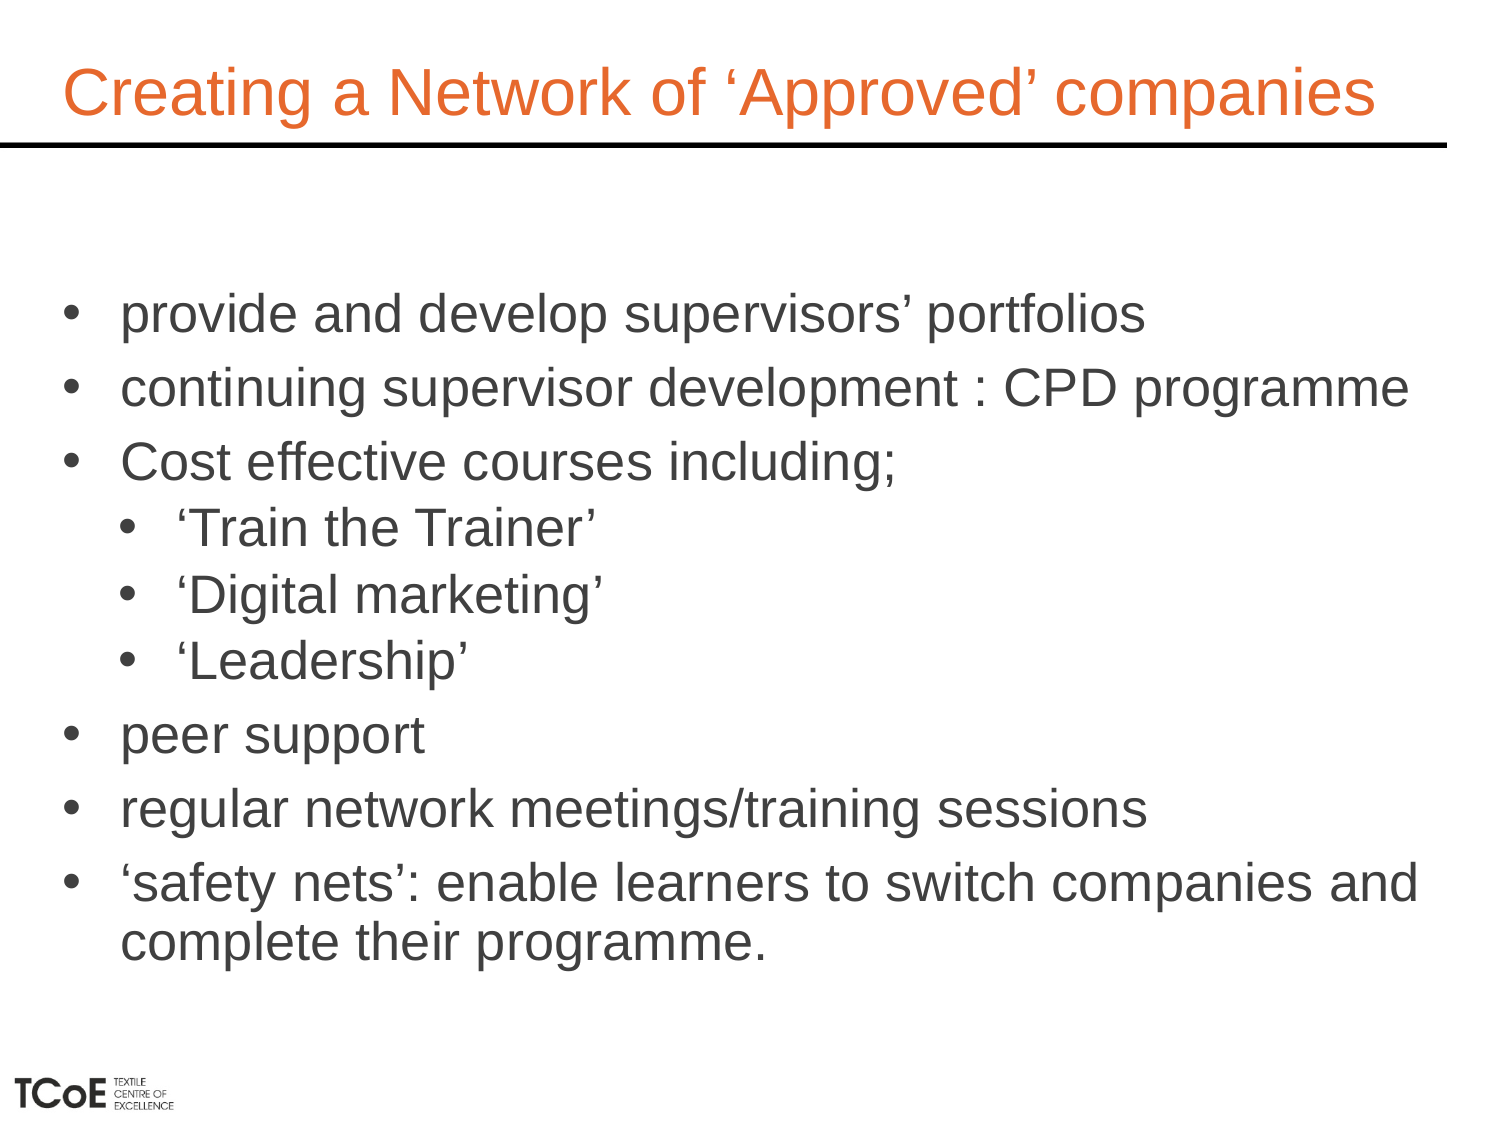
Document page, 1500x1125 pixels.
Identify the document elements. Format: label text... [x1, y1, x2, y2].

title Creating a Network of ‘Approved’ companies [47, 50, 1444, 143]
picture [12, 1064, 191, 1115]
picture [0, 139, 1448, 152]
list provide and develop supervisors’ portfolios continuing supervisor development : CPD programme Cost effective courses including; ‘Train the Trainer’ ‘Digital marketing’ ‘Leadership’ peer support regular network meetings/training sessions ‘safety nets’: enable learners to switch companies and complete their programme. [47, 202, 1444, 985]
